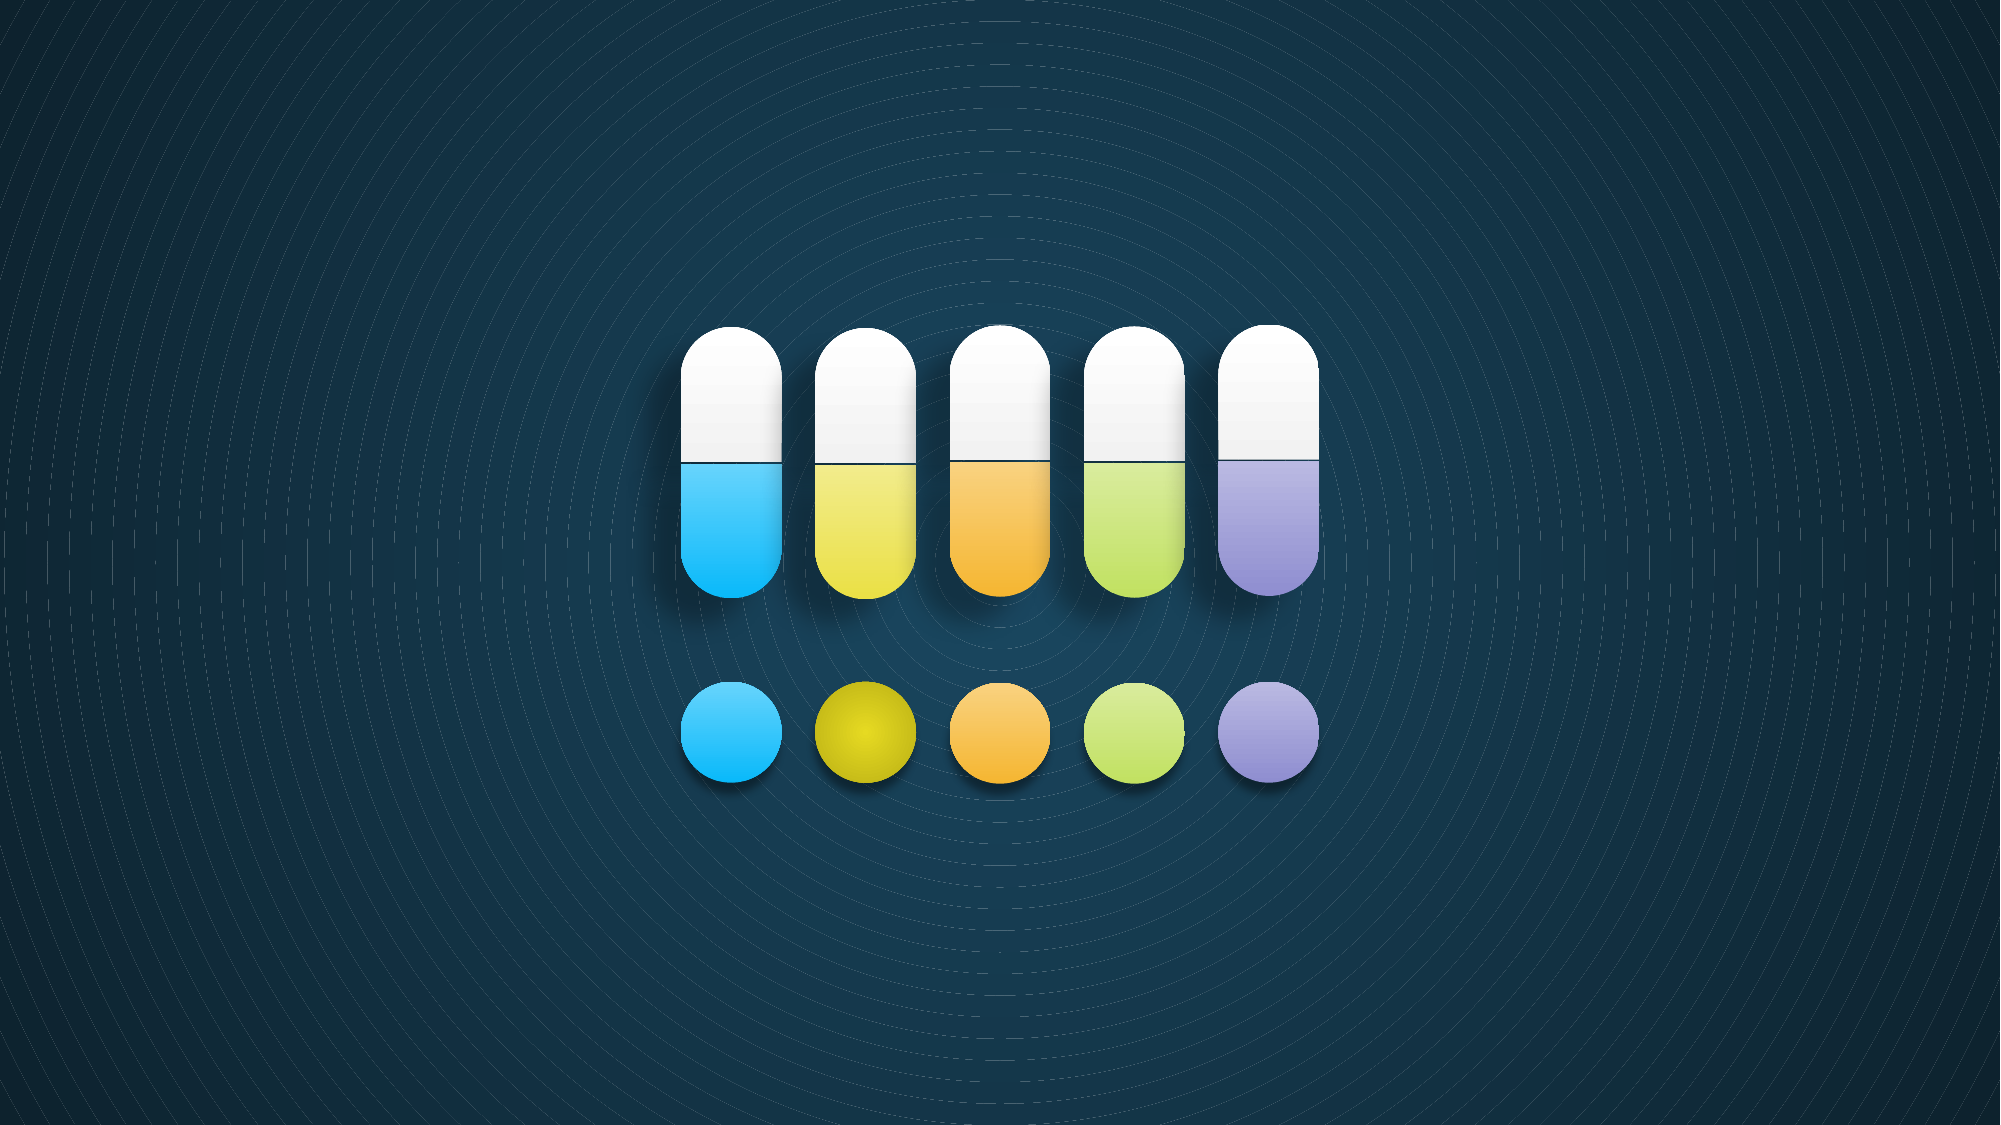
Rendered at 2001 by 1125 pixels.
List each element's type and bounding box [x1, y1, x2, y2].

text_box [1218, 324, 1320, 596]
text_box [1083, 326, 1185, 598]
text_box [949, 325, 1051, 597]
text_box [679, 680, 783, 784]
text_box [948, 681, 1052, 785]
text_box [814, 680, 918, 784]
text_box [1217, 680, 1321, 784]
text_box [1082, 681, 1186, 785]
text_box [680, 327, 782, 599]
text_box [815, 328, 916, 600]
